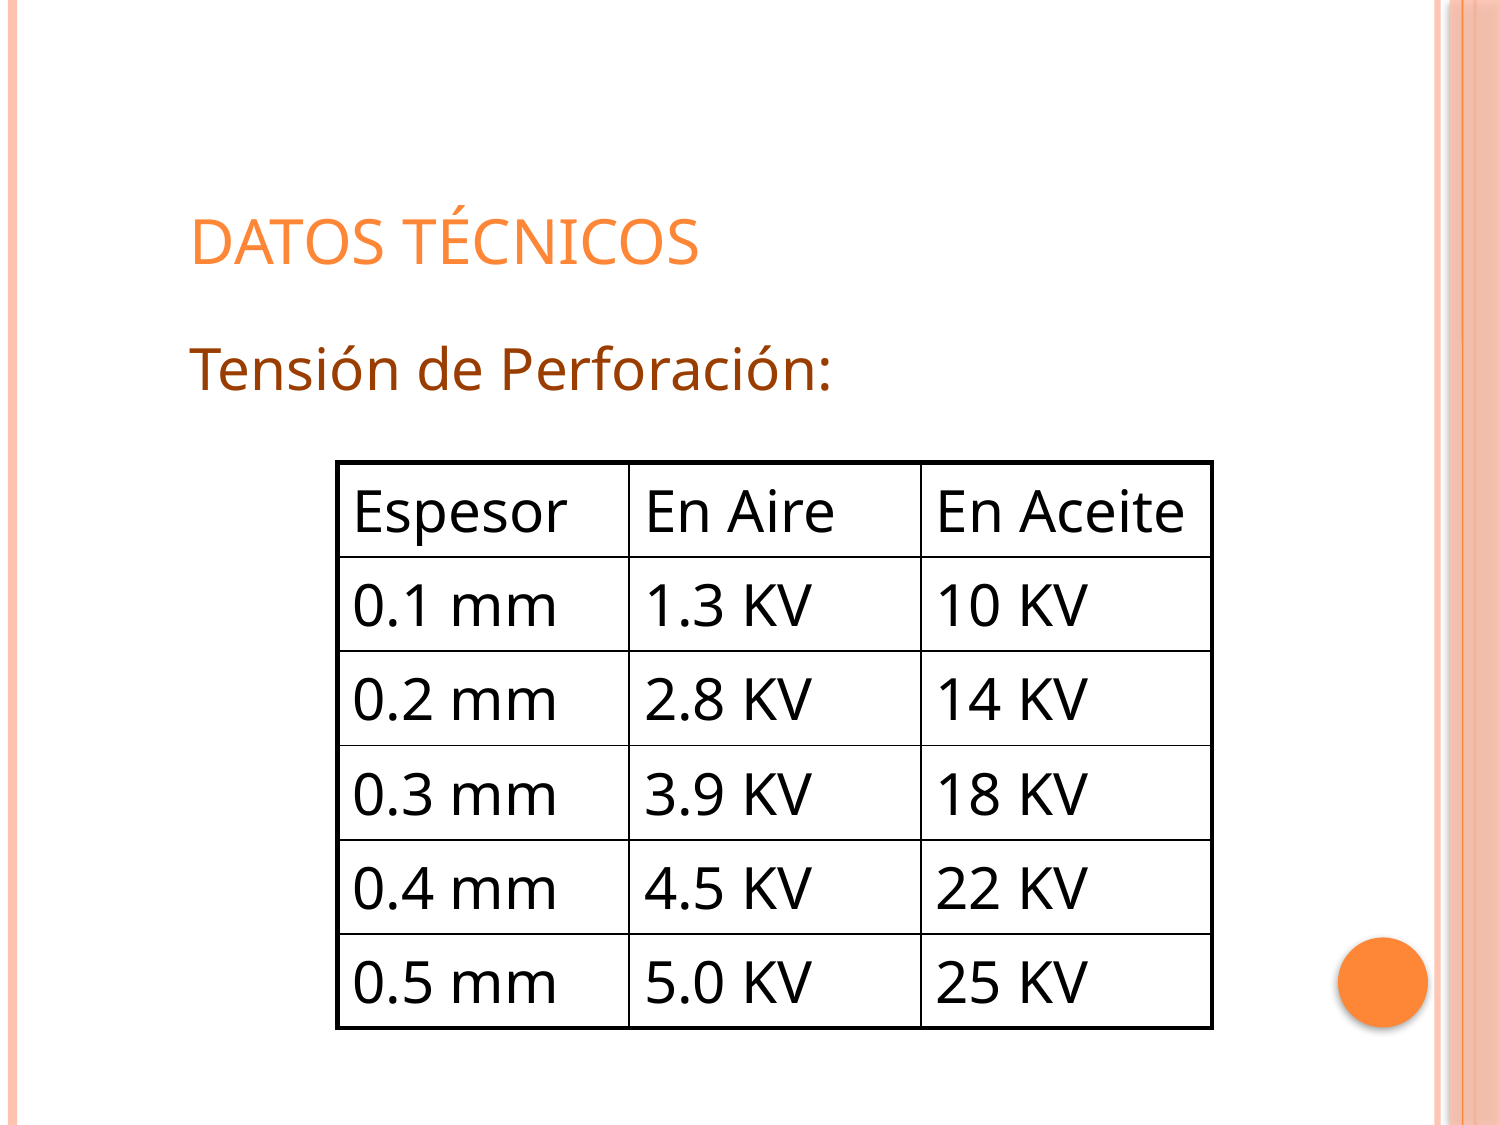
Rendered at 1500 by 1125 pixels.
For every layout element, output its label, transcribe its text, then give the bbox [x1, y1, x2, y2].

table_cell 5.0 KV [630, 935, 920, 1026]
table_cell 10 KV [922, 558, 1210, 650]
table_cell 22 KV [922, 841, 1210, 933]
table_cell 0.1 mm [340, 558, 628, 650]
title Datos Técnicos [174, 50, 1413, 285]
table_cell 0.4 mm [340, 841, 628, 933]
table_cell 3.9 KV [630, 746, 920, 839]
table_cell 1.3 KV [630, 558, 920, 650]
table_header En Aire [630, 465, 920, 556]
table_cell 0.5 mm [340, 935, 628, 1026]
table_cell 0.2 mm [340, 652, 628, 745]
table_cell 14 KV [922, 652, 1210, 745]
table_cell 18 KV [922, 746, 1210, 839]
table_header En Aceite [922, 465, 1210, 556]
table_cell 4.5 KV [630, 841, 920, 933]
list Tensión de Perforación: [174, 324, 1200, 1000]
table_header Espesor [340, 465, 628, 556]
table_cell 0.3 mm [340, 746, 628, 839]
table_cell 2.8 KV [630, 652, 920, 745]
table_cell 25 KV [922, 935, 1210, 1026]
